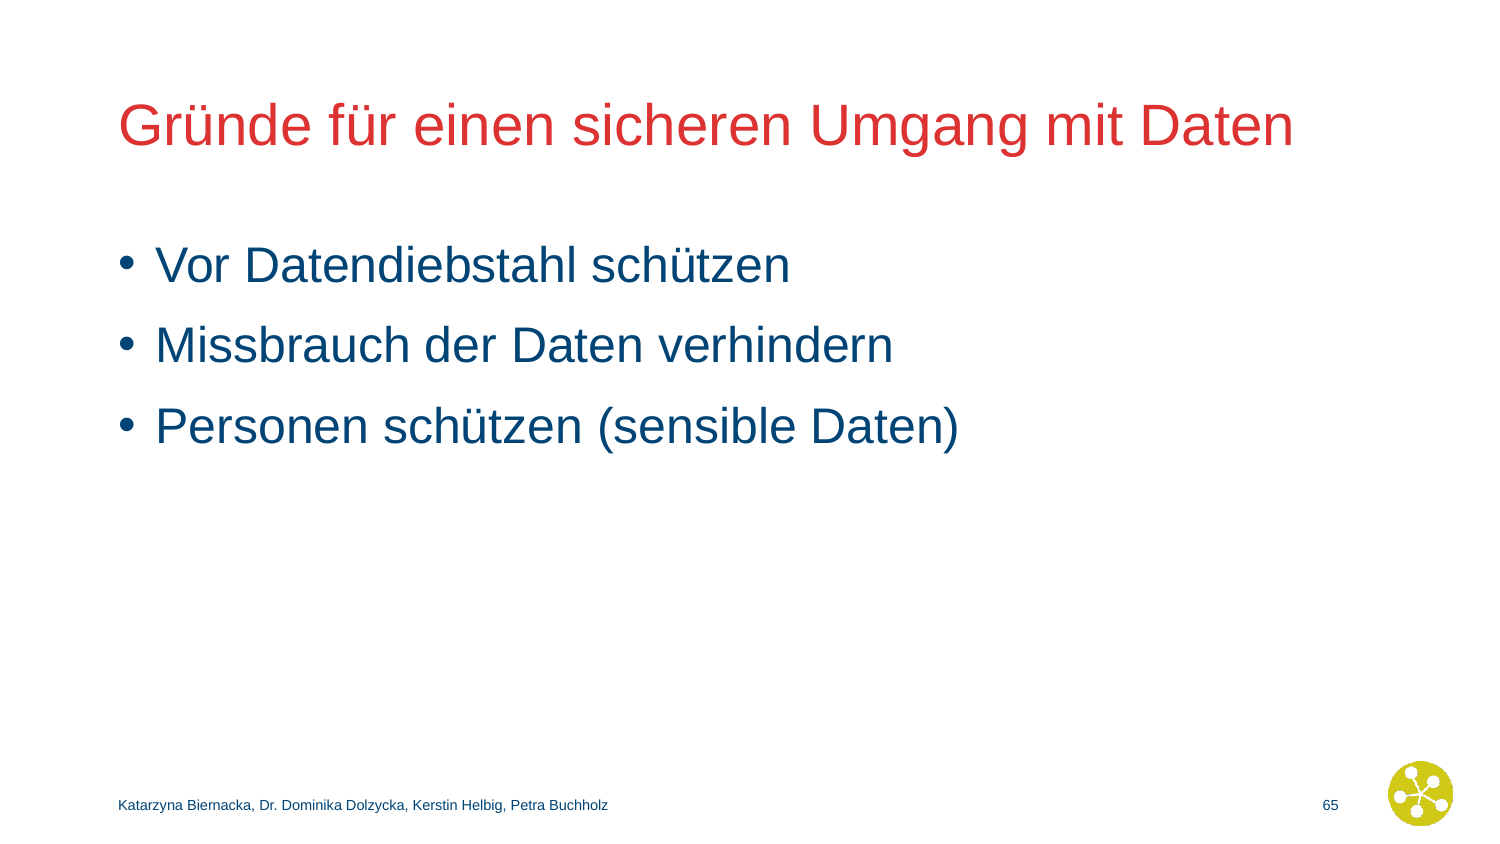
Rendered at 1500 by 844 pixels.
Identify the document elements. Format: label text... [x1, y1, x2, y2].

title Gründe für einen sicheren Umgang mit Daten [103, 44, 1397, 208]
footer Katarzyna Biernacka, Dr. Dominika Dolzycka, Kerstin Helbig, Petra Buchholz [103, 782, 742, 827]
slide_number 64 [1016, 782, 1354, 827]
picture [1388, 761, 1453, 826]
list Vor Datendiebstahl schützen Missbrauch der Daten verhindern Personen schützen (sensible Daten) [103, 224, 1272, 760]
